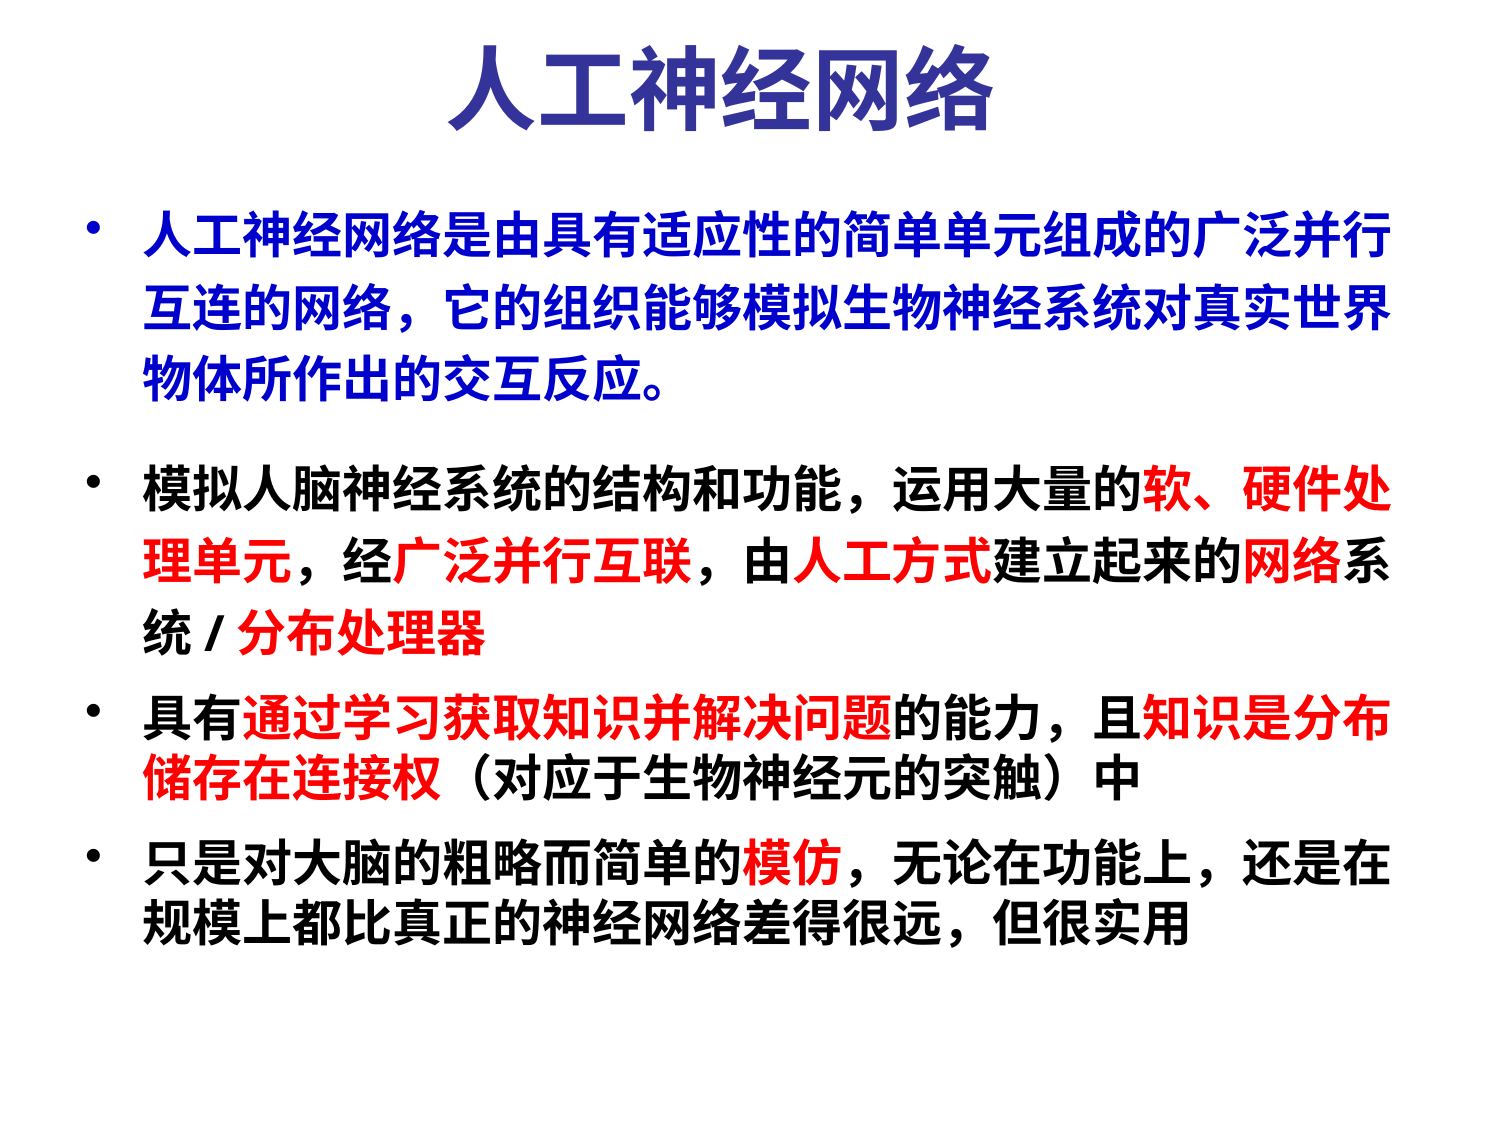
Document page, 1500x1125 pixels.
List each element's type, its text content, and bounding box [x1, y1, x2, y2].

list 人工神经网络是由具有适应性的简单单元组成的广泛并行互连的网络，它的组织能够模拟生物神经系统对真实世界物体所作出的交互反应。 模拟人脑神经系统的结构和功能，运用大量的软、硬件处理单元，经广泛并行互联，由人工方式建立起来的网络系统/分布处理器 具有通过学习获取知识并解决问题的能力，且知识是分布储存在连接权（对应于生物神经元的突触）中 只是对大脑的粗略而简单的模仿，无论在功能上，还是在规模上都比真正的神经网络差得很远，但很实用 [70, 184, 1414, 845]
text_box 人工神经网络 [431, 24, 1034, 150]
